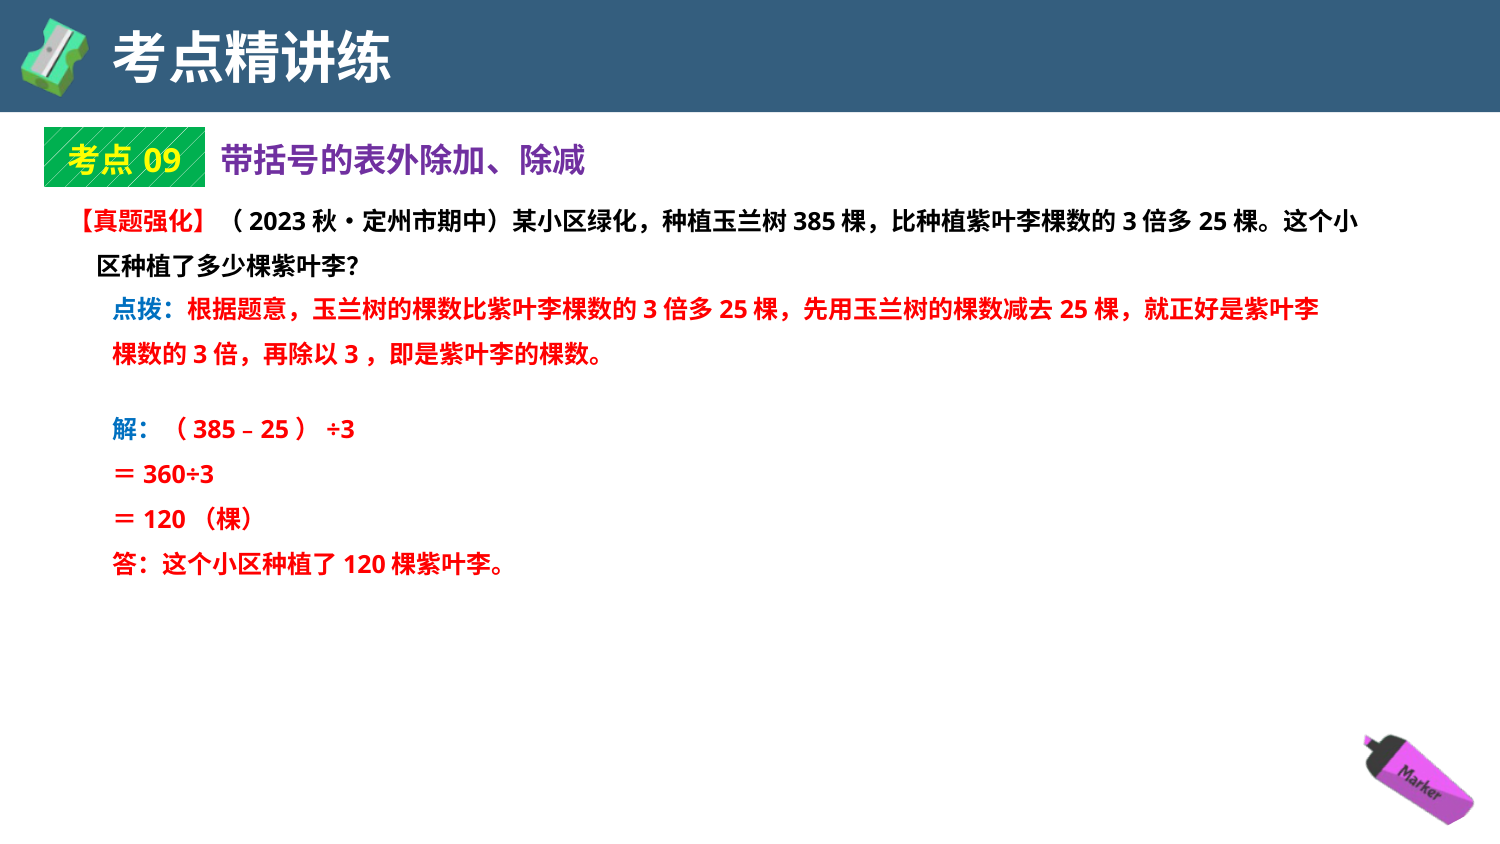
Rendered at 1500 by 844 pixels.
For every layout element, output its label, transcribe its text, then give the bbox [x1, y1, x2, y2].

text_box 考点精讲练 [106, 9, 416, 104]
text_box 点拨：根据题意，玉兰树的棵数比紫叶李棵数的3倍多25棵，先用玉兰树的棵数减去25棵，就正好是紫叶李棵数的3倍，再除以3，即是紫叶李的棵数。 [97, 271, 1344, 342]
table_header 带括号的表外除加、除减 [206, 127, 738, 187]
text_box 解：（385﹣25）÷3 ＝360÷3 ＝120（棵） 答：这个小区种植了120棵紫叶李。 [97, 391, 1433, 586]
text_box [0, 0, 1500, 113]
text_box 【真题强化】（2023秋•定州市期中）某小区绿化，种植玉兰树385棵，比种植紫叶李棵数的3倍多25棵。这个小区种植了多少棵紫叶李？ [53, 183, 1384, 349]
picture [14, 17, 100, 103]
table_header 考点09 [44, 127, 205, 187]
picture [1344, 700, 1479, 844]
